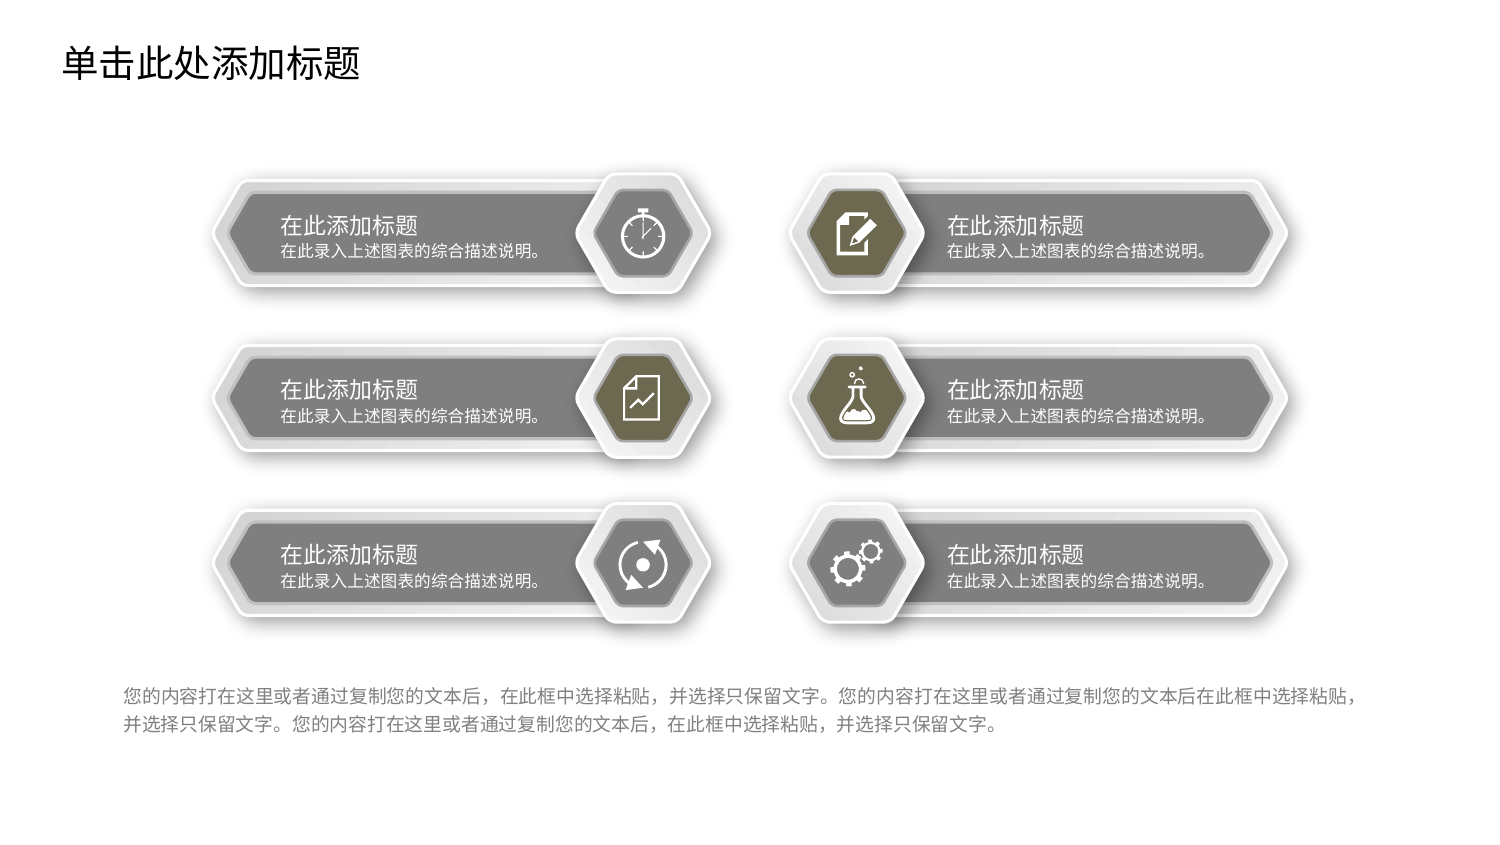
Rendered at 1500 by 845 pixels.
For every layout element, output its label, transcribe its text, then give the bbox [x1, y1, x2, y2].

text_box 您的内容打在这里或者通过复制您的文本后，在此框中选择粘贴，并选择只保留文字。您的内容打在这里或者通过复制您的文本后在此框中选择粘贴，并选择只保留文字。您的内容打在这里或者通过复制您的文本后，在此框中选择粘贴，并选择只保留文字。 [112, 675, 1376, 741]
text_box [213, 180, 571, 286]
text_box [576, 173, 711, 293]
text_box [789, 173, 924, 293]
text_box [928, 510, 1287, 616]
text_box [789, 503, 924, 623]
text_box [576, 503, 711, 623]
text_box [928, 345, 1287, 451]
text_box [789, 338, 924, 458]
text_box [576, 338, 711, 458]
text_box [928, 180, 1287, 286]
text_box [213, 345, 571, 451]
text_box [213, 510, 571, 616]
